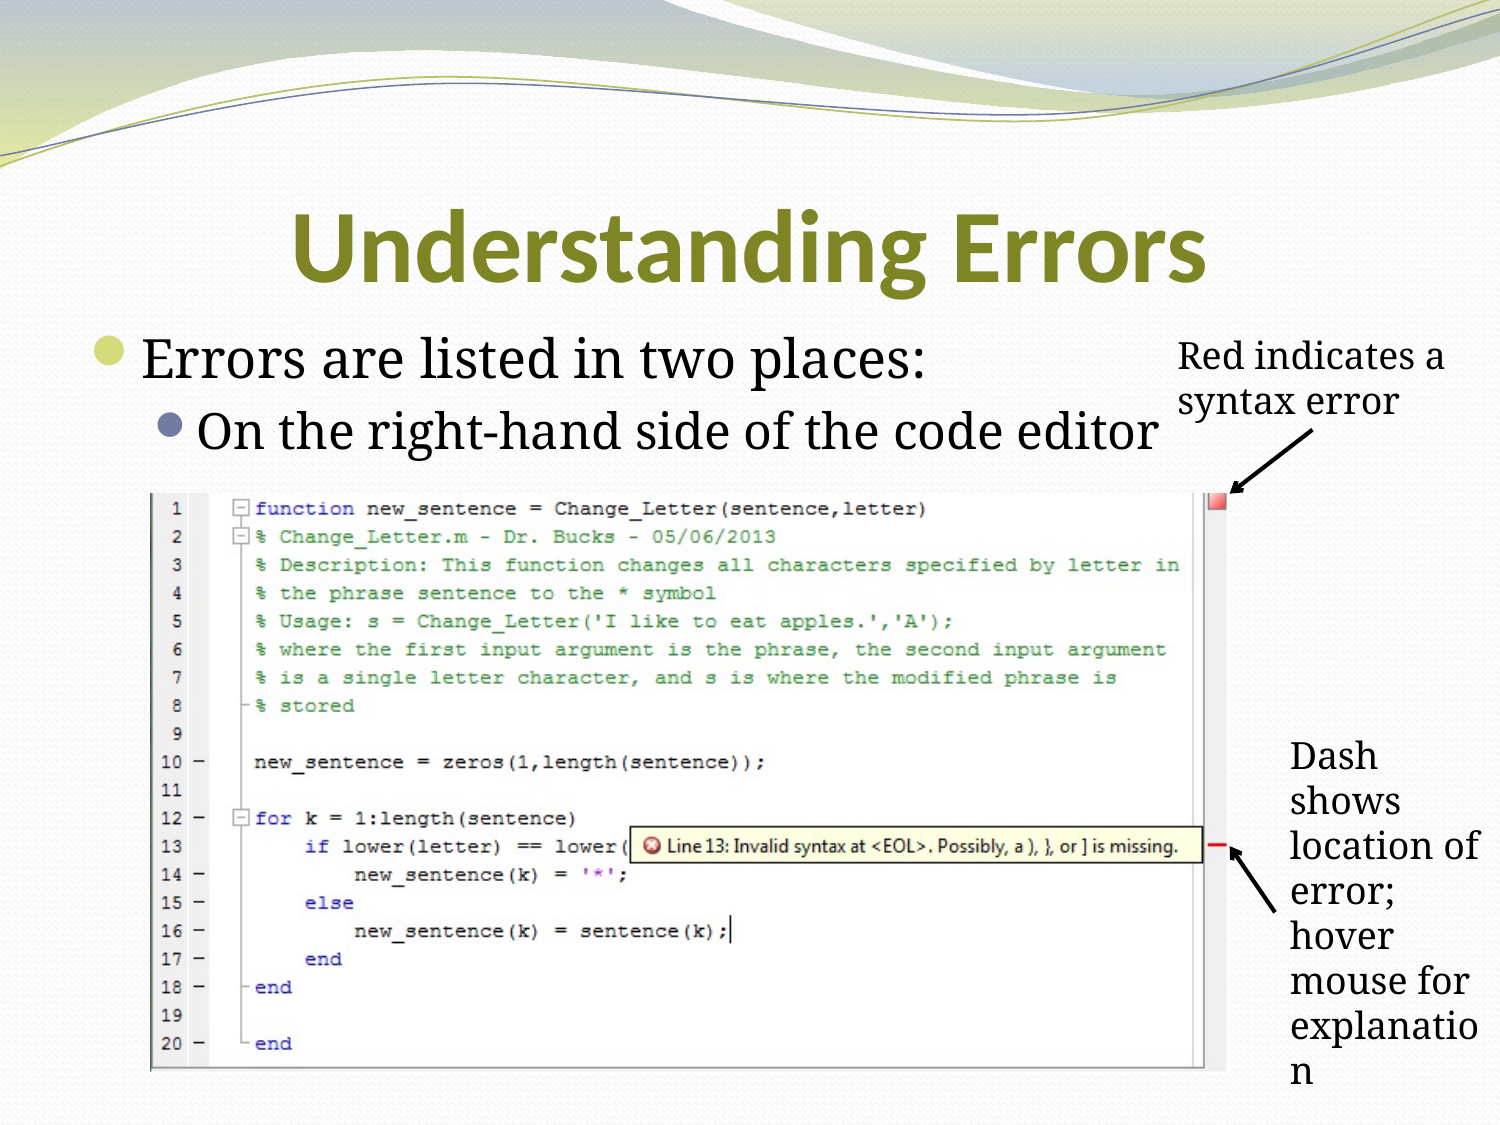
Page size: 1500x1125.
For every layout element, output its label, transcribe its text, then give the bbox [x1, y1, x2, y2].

title Understanding Errors [75, 115, 1425, 303]
picture [149, 493, 1230, 1076]
list Errors are listed in two places: On the right-hand side of the code editor [75, 317, 1425, 1038]
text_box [1229, 430, 1313, 494]
text_box Red indicates a syntax error [1162, 324, 1463, 430]
text_box Dash shows location of error; hover mouse for explanation [1274, 724, 1500, 1100]
